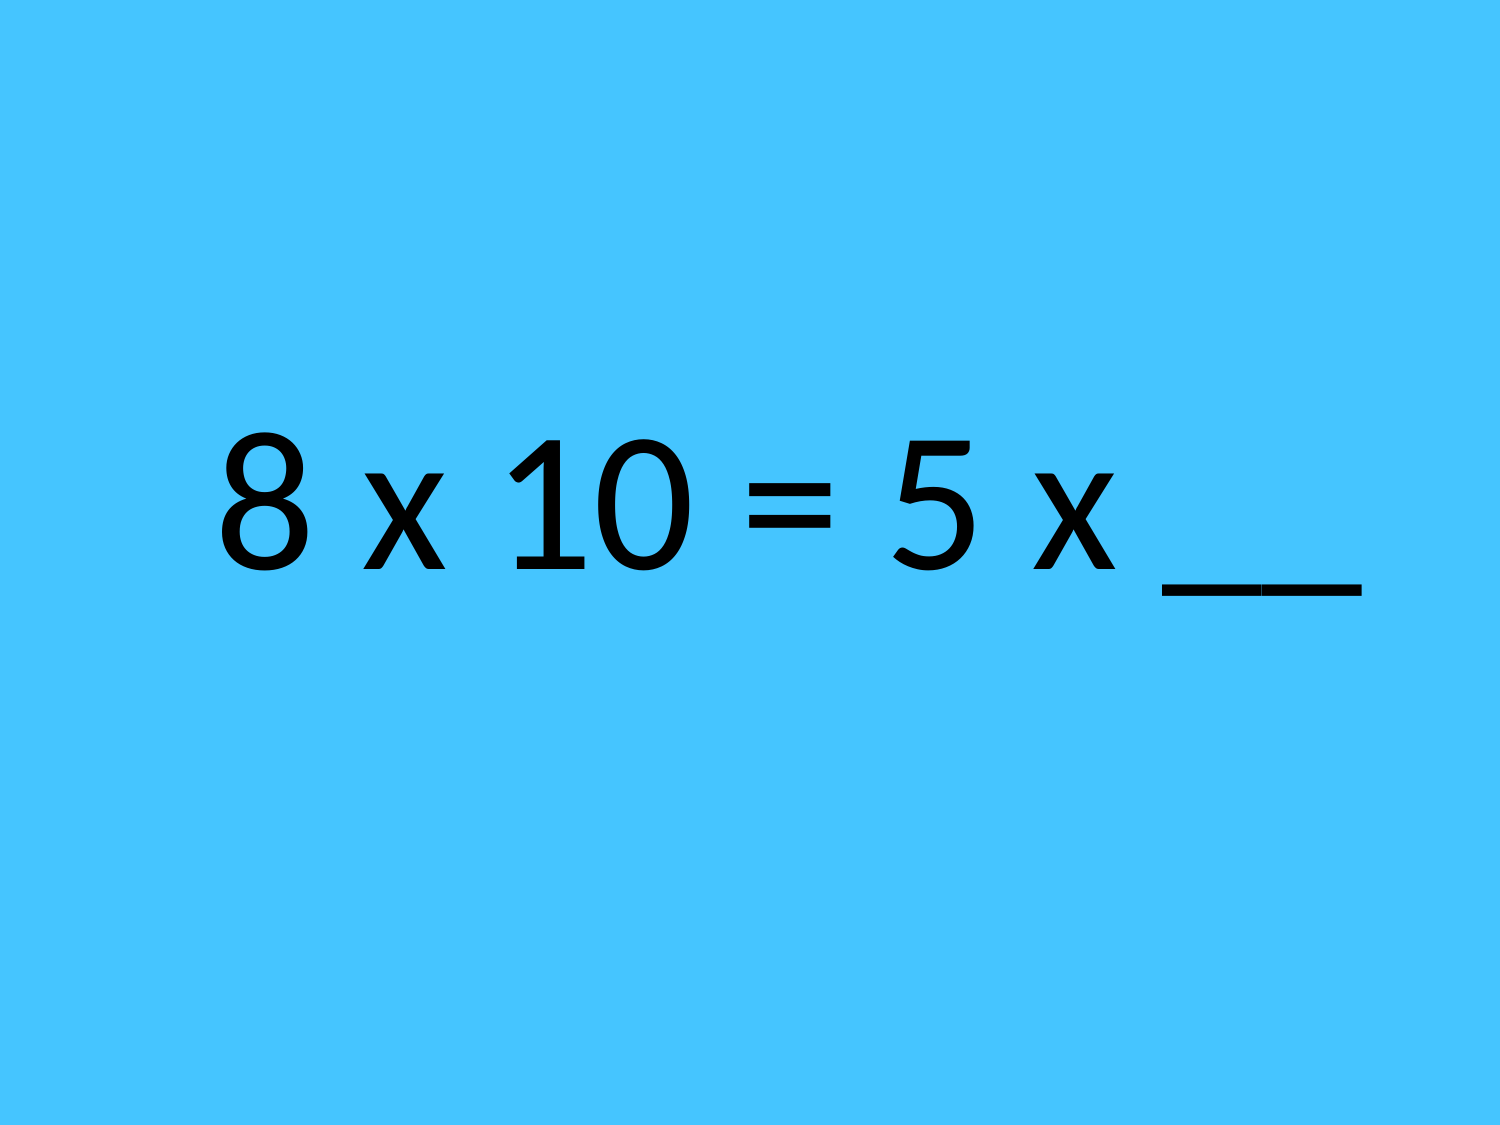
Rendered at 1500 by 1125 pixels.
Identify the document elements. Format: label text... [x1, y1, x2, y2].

text_box 8 x 10 = 5 x __ [199, 362, 1388, 618]
